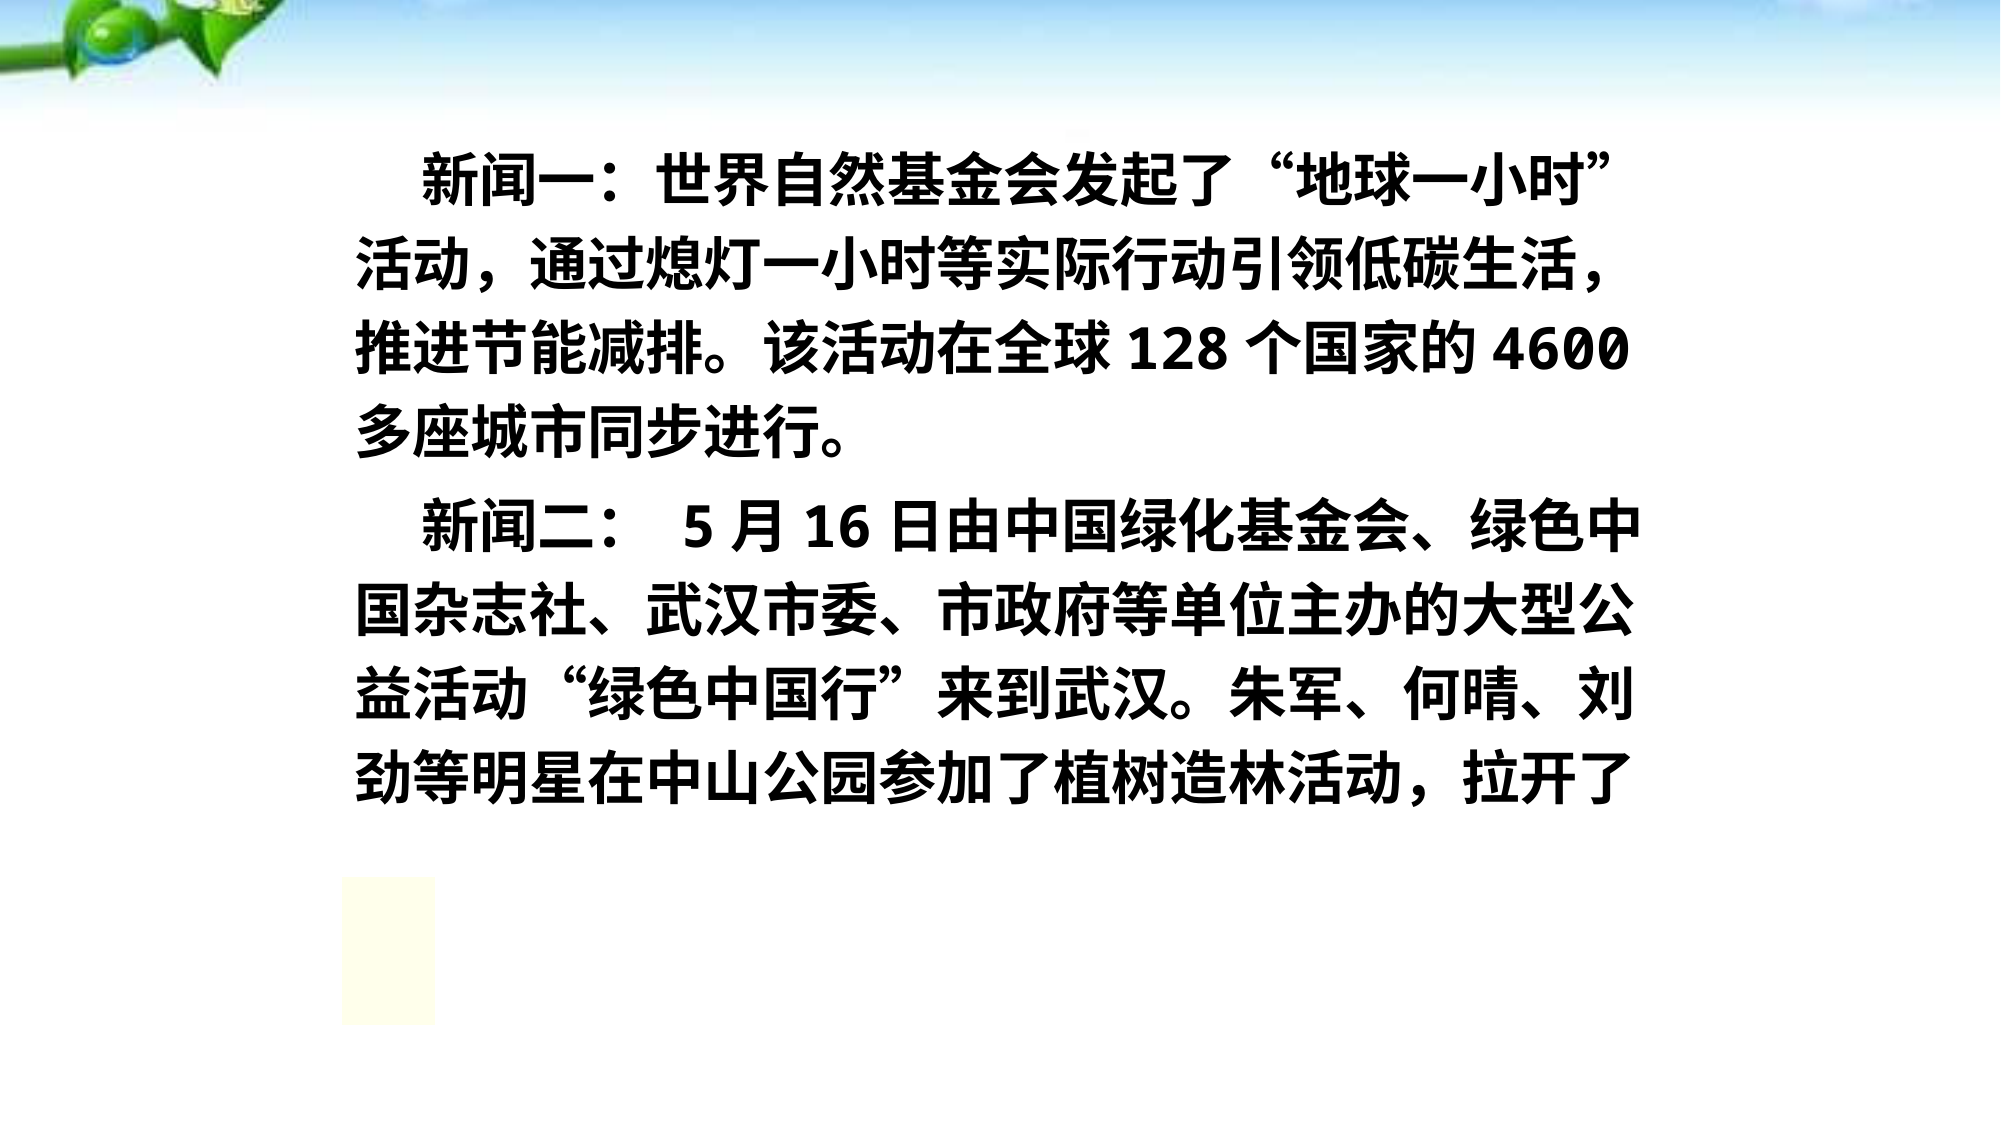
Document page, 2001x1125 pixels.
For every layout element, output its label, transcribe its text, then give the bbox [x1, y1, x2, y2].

picture [0, 0, 2001, 1125]
text_box 新闻一：世界自然基金会发起了“地球一小时”活动，通过熄灯一小时等实际行动引领低碳生活，推进节能减排。该活动在全球128个国家的4600多座城市同步进行。 新闻二： 5月16日由中国绿化基金会、绿色中国杂志社、武汉市委、市政府等单位主办的大型公益活动“绿色中国行”来到武汉。朱军、何晴、刘劲等明星在中山公园参加了植树造林活动，拉开了 [339, 121, 1675, 819]
